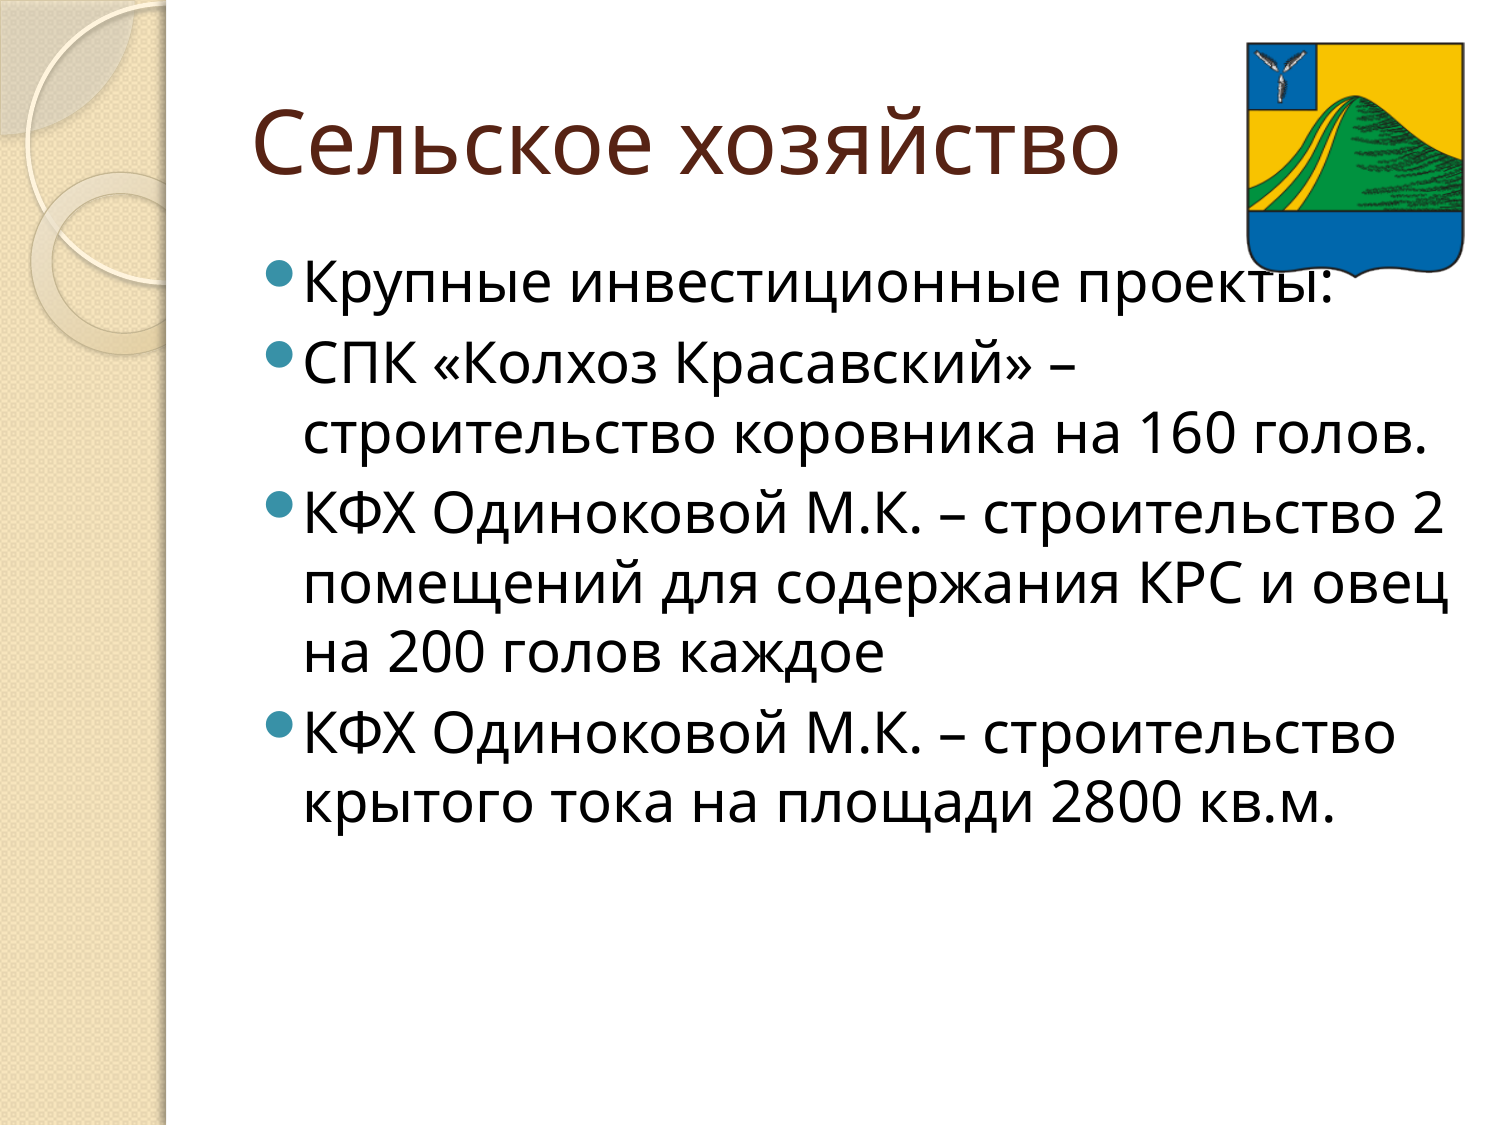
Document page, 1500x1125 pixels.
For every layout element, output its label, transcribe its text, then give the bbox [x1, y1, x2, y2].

title Сельское хозяйство [235, 45, 1239, 233]
list Крупные инвестиционные проекты: СПК «Колхоз Красавский» – строительство коровника на 160 голов. КФХ Одиноковой М.К. – строительство 2 помещений для содержания КРС и овец на 200 голов каждое КФХ Одиноковой М.К. – строительство крытого тока на площади 2800 кв.м. [235, 237, 1466, 1025]
picture [1245, 42, 1465, 280]
